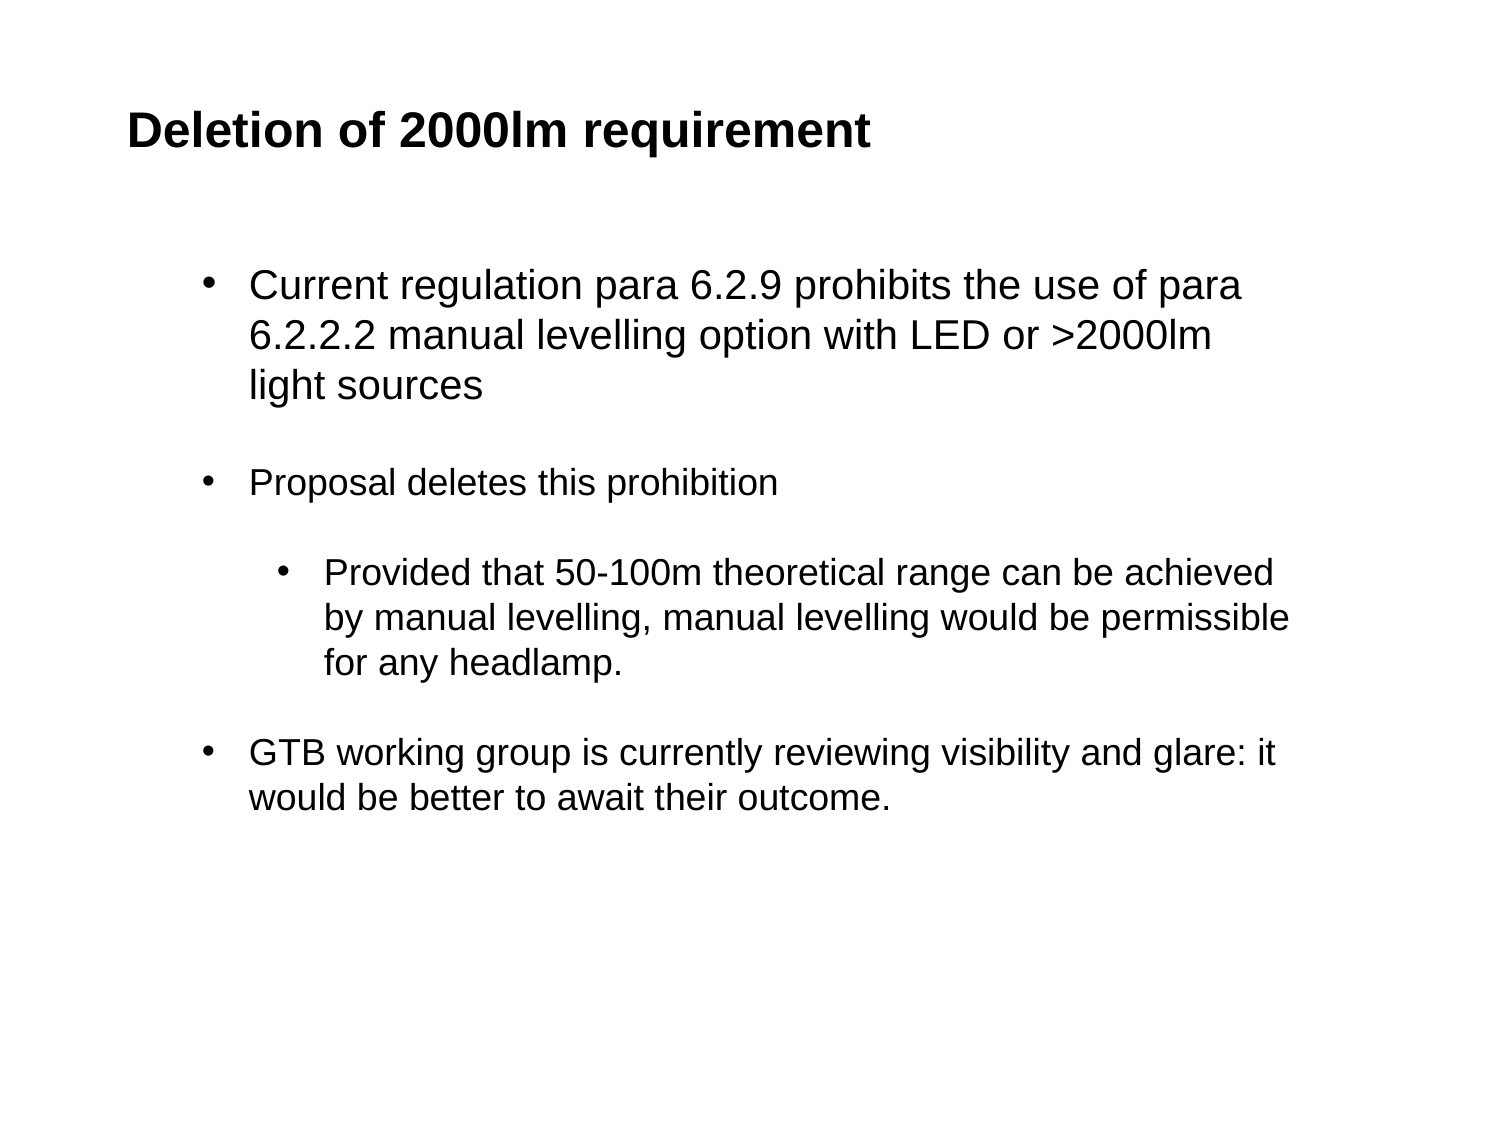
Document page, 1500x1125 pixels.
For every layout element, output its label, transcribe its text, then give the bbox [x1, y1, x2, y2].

text_box Deletion of 2000lm requirement Current regulation para 6.2.9 prohibits the use of para 6.2.2.2 manual levelling option with LED or >2000lm light sources Proposal deletes this prohibition Provided that 50-100m theoretical range can be achieved by manual levelling, manual levelling would be permissible for any headlamp. GTB working group is currently reviewing visibility and glare: it would be better to await their outcome. [112, 90, 1314, 960]
